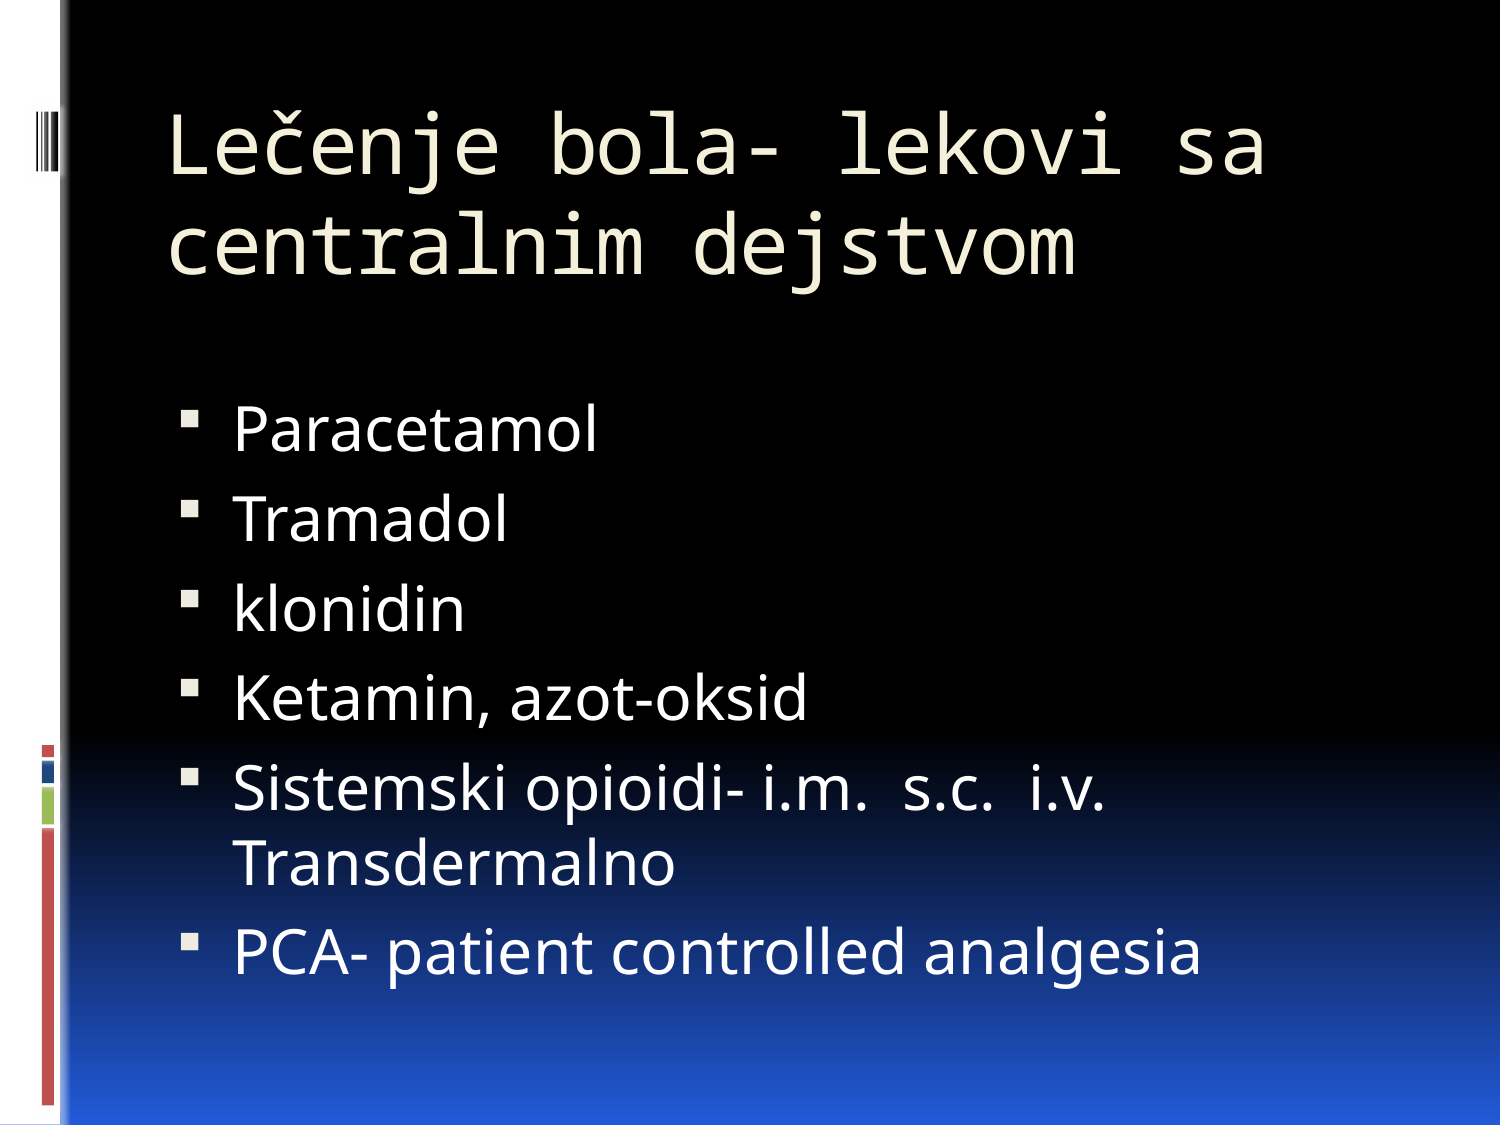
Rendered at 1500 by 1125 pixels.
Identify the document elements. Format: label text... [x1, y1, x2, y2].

list Paracetamol Tramadol klonidin Ketamin, azot-oksid Sistemski opioidi- i.m. s.c. i.v. Transdermalno PCA- patient controlled analgesia [150, 292, 1425, 1043]
title Lečenje bola- lekovi sa centralnim dejstvom [150, 83, 1425, 234]
